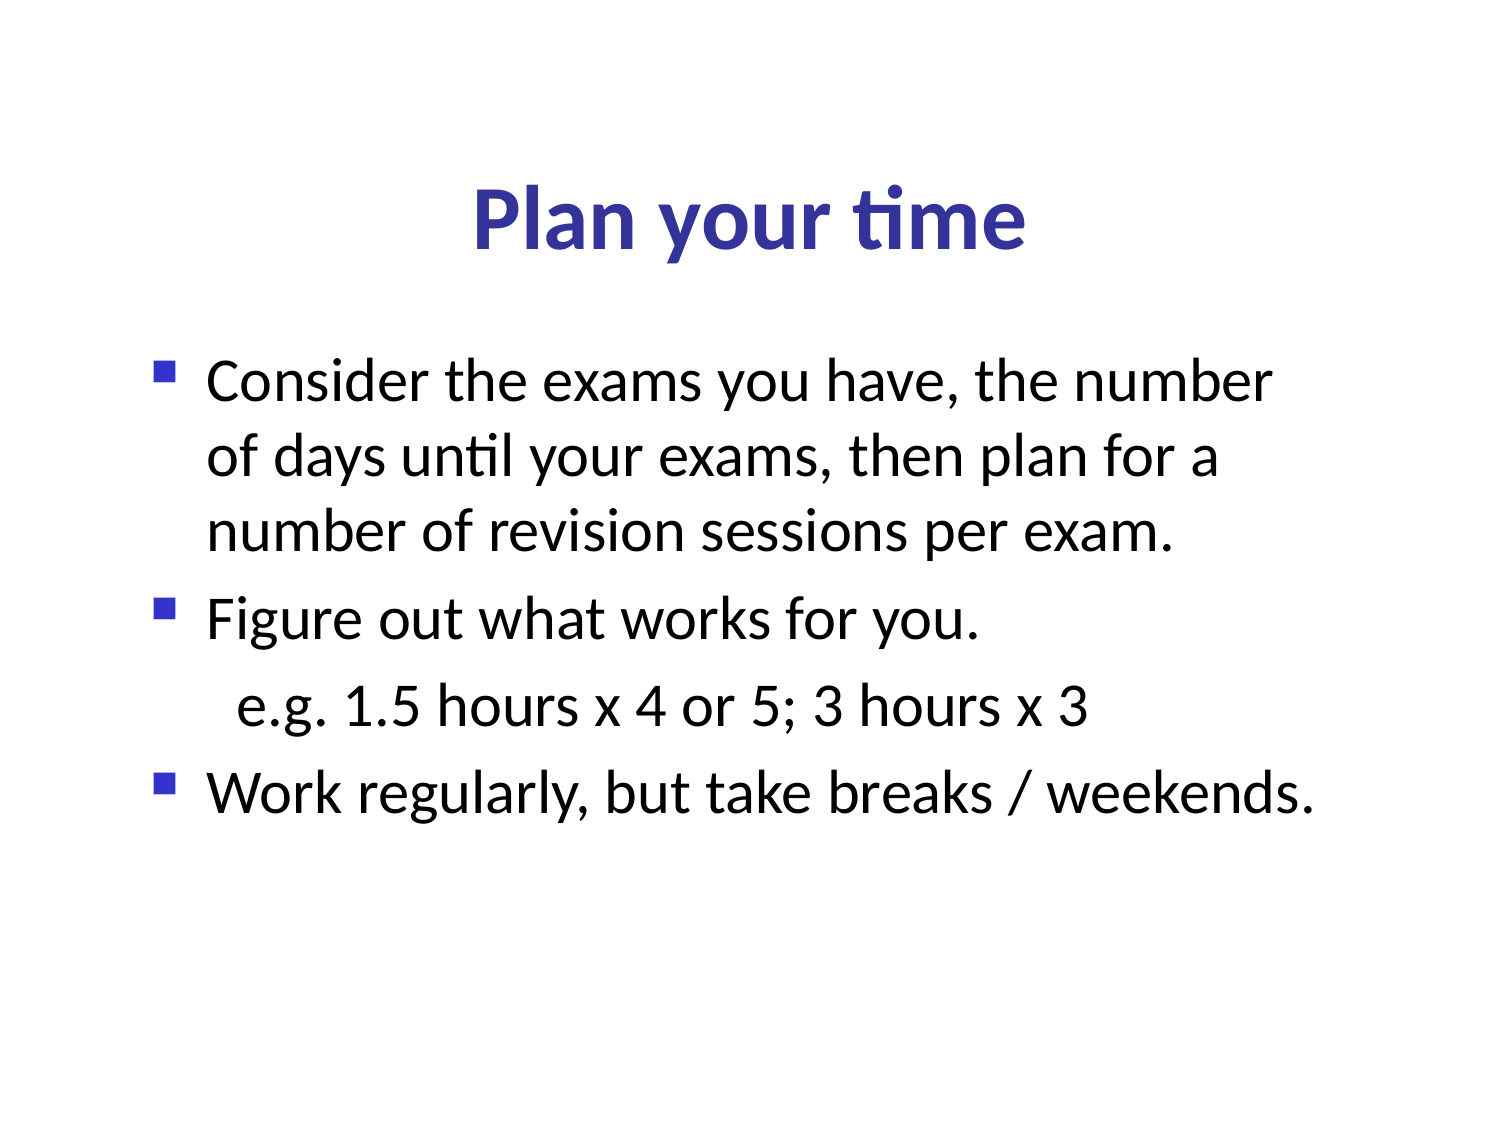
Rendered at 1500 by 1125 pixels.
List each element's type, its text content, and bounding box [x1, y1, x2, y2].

text_box Plan your time [0, 35, 1500, 275]
list Consider the exams you have, the number of days until your exams, then plan for a number of revision sessions per exam. Figure out what works for you. e.g. 1.5 hours x 4 or 5; 3 hours x 3 Work regularly, but take breaks / weekends. [135, 331, 1351, 917]
